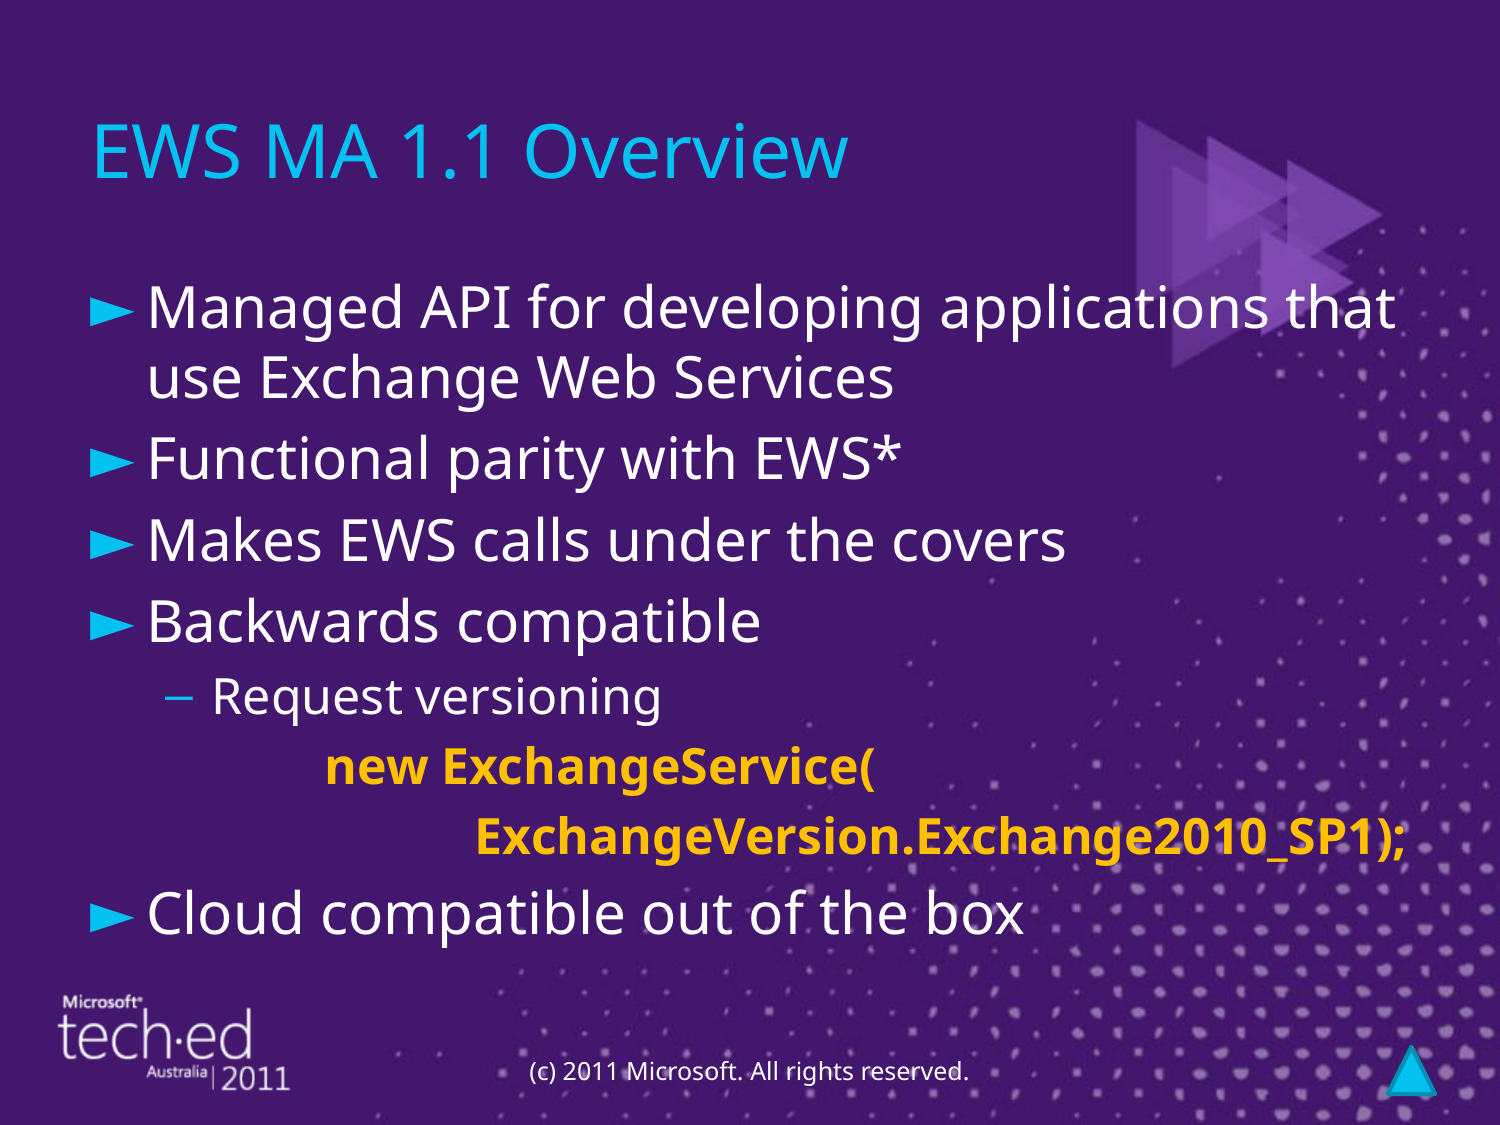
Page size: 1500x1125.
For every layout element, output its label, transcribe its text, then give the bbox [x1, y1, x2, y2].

text_box [1385, 1044, 1437, 1097]
footer (c) 2011 Microsoft. All rights reserved. [512, 1042, 988, 1103]
title EWS MA 1.1 Overview [75, 54, 1425, 243]
picture [0, 0, 1500, 1125]
list Managed API for developing applications that use Exchange Web Services Functional parity with EWS* Makes EWS calls under the covers Backwards compatible Request versioning new ExchangeService( ExchangeVersion.Exchange2010_SP1); Cloud compatible out of the box [75, 262, 1425, 1005]
